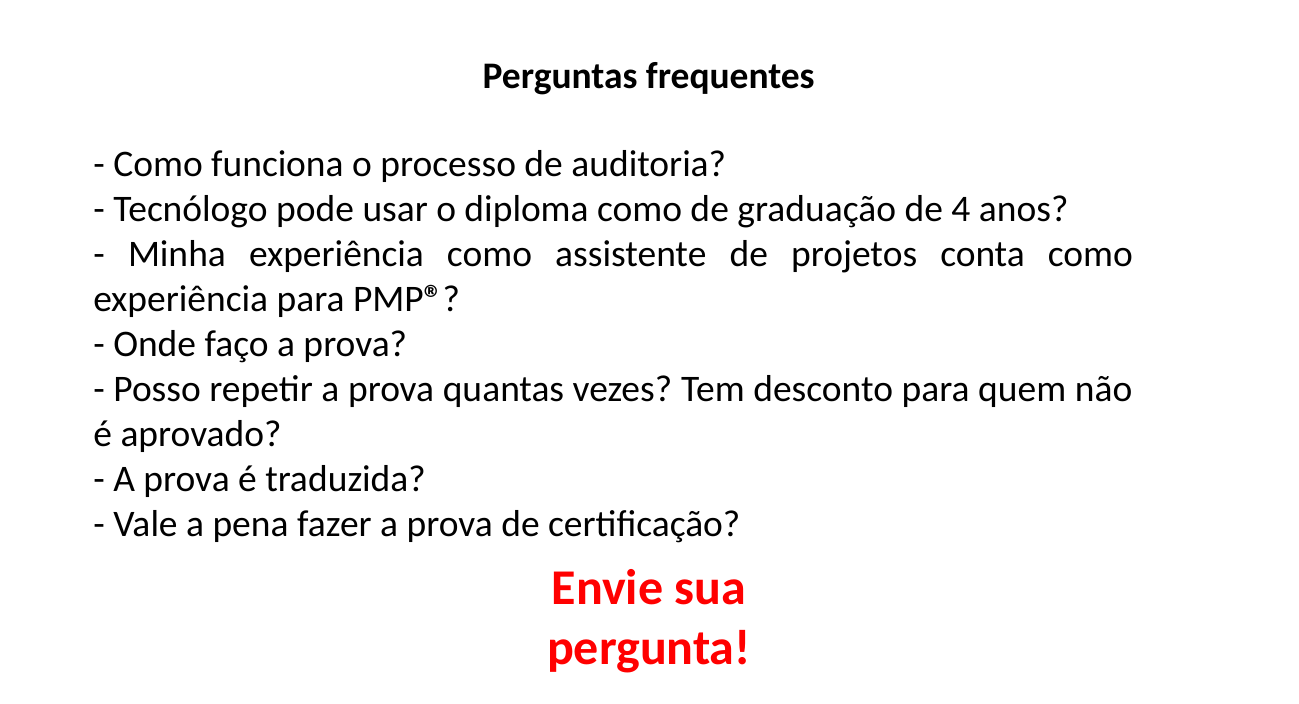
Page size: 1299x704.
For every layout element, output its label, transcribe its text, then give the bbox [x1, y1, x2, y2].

text_box - Como funciona o processo de auditoria? - Tecnólogo pode usar o diploma como de graduação de 4 anos? - Minha experiência como assistente de projetos conta como experiência para PMP®? - Onde faço a prova? - Posso repetir a prova quantas vezes? Tem desconto para quem não é aprovado? - A prova é traduzida? - Vale a pena fazer a prova de certificação? [82, 133, 1145, 547]
text_box Envie sua pergunta! [431, 546, 867, 684]
text_box Perguntas frequentes [0, 45, 1299, 98]
